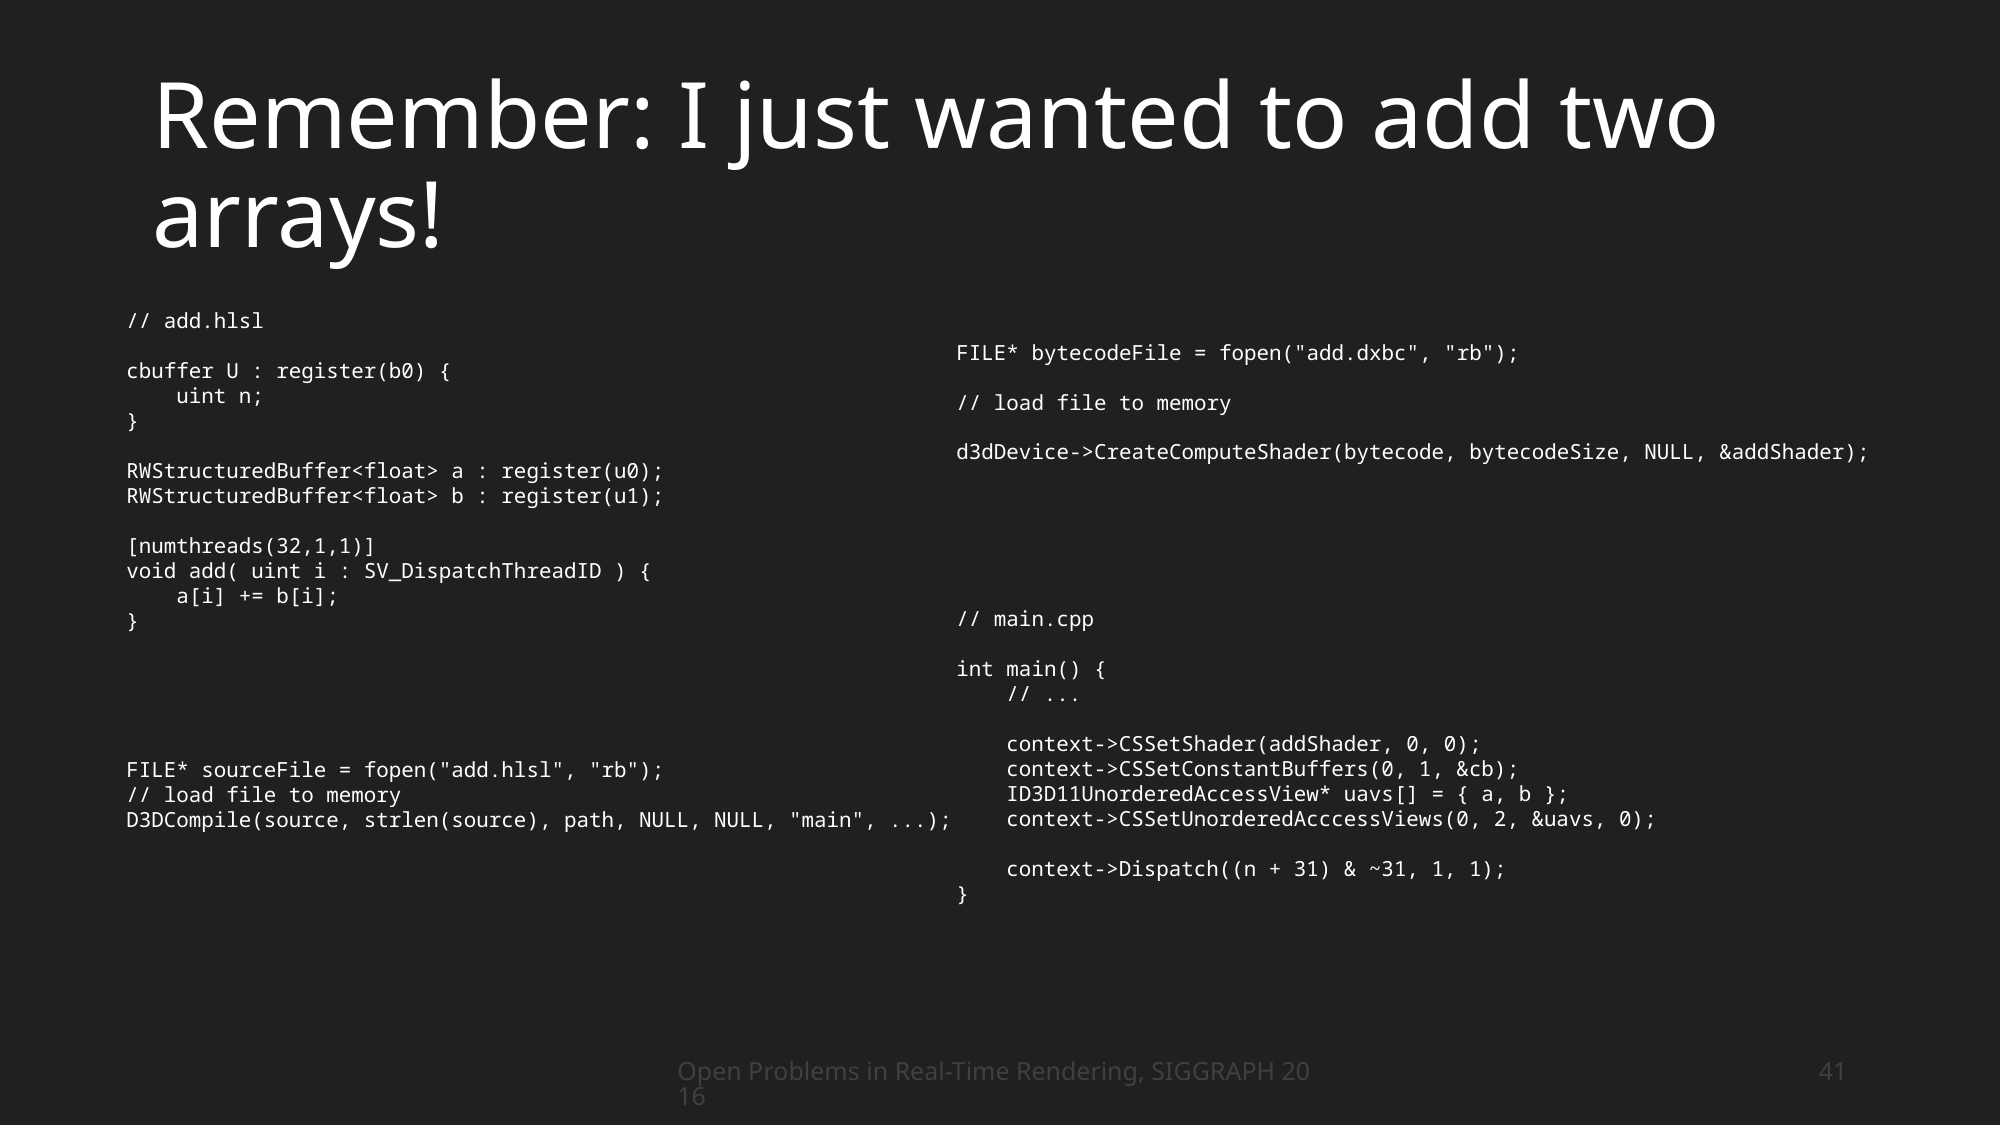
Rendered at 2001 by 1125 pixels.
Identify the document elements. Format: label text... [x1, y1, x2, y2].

text_box FILE* bytecodeFile = fopen("add.dxbc", "rb"); // load file to memory d3dDevice->CreateComputeShader(bytecode, bytecodeSize, NULL, &addShader); [941, 331, 1106, 438]
text_box FILE* sourceFile = fopen("add.hlsl", "rb"); // load file to memory D3DCompile(source, strlen(source), path, NULL, NULL, "main", ...); [111, 749, 276, 856]
text_box // main.cpp int main() { // ... context->CSSetShader(addShader, 0, 0); context->CSSetConstantBuffers(0, 1, &cb); ID3D11UnorderedAccessView* uavs[] = { a, b }; context->CSSetUnorderedAcccessViews(0, 2, &uavs, 0); context->Dispatch((n + 31) & ~31, 1, 1); } [941, 598, 1106, 705]
footer Open Problems in Real-Time Rendering, SIGGRAPH 2016 [662, 1042, 1338, 1103]
title Remember: I just wanted to add two arrays! [137, 59, 1863, 278]
slide_number 41 [1412, 1042, 1863, 1103]
text_box // add.hlsl cbuffer U : register(b0) { uint n; } RWStructuredBuffer<float> a : register(u0); RWStructuredBuffer<float> b : register(u1); [numthreads(32,1,1)] void add( uint i : SV_DispatchThreadID ) { a[i] += b[i]; } [111, 300, 513, 681]
